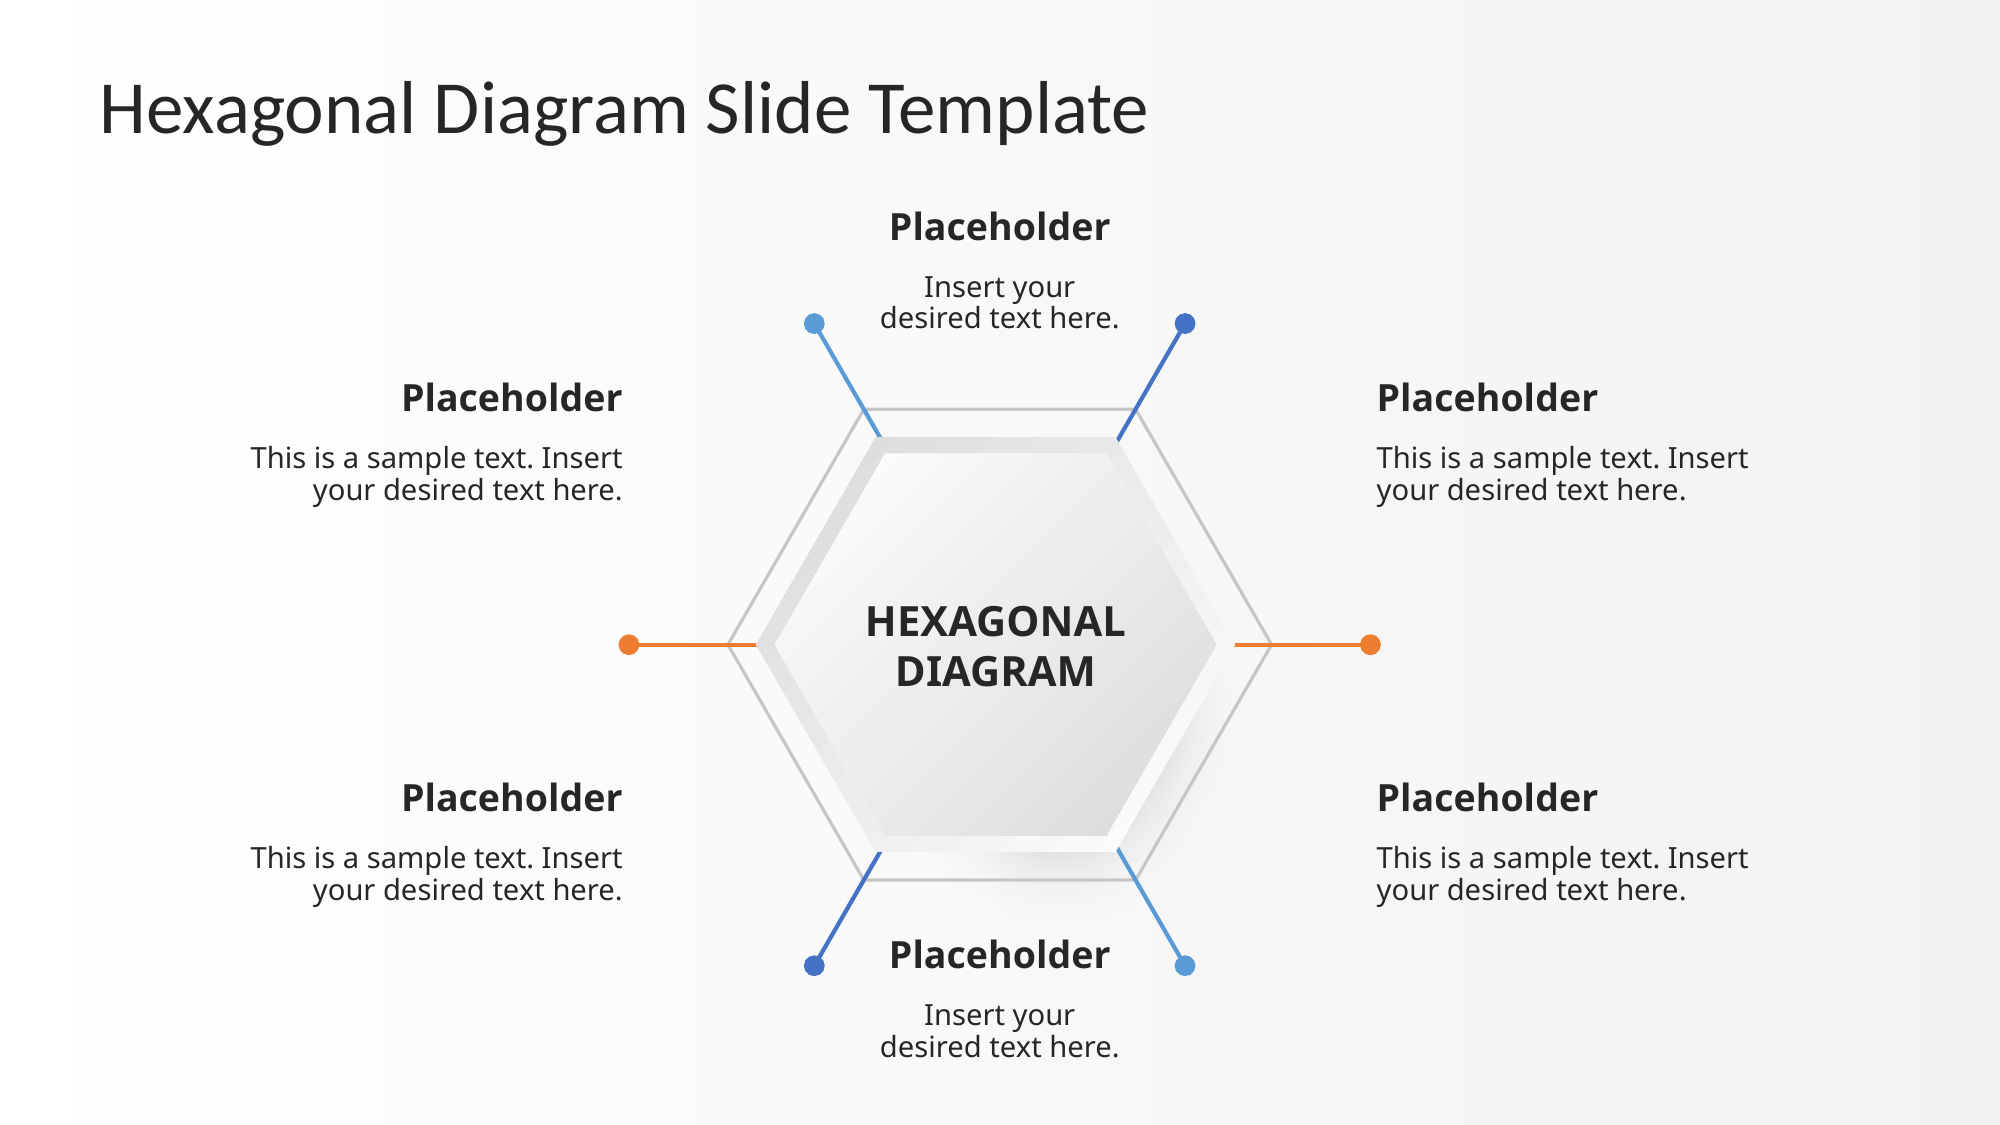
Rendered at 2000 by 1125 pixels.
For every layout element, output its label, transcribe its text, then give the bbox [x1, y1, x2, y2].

text_box [804, 852, 881, 977]
text_box [865, 409, 1135, 439]
text_box [1117, 313, 1196, 440]
text_box [804, 313, 880, 437]
text_box [728, 646, 879, 879]
text_box [774, 453, 1217, 836]
text_box [618, 634, 756, 656]
text_box HEXAGONAL DIAGRAM [823, 564, 1168, 725]
text_box [756, 437, 1235, 852]
text_box [1118, 646, 1271, 880]
text_box [728, 410, 879, 644]
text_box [872, 209, 1128, 343]
text_box [1117, 849, 1196, 977]
text_box [1235, 634, 1381, 656]
title Hexagonal Diagram Slide Template [99, 45, 1900, 162]
text_box [1118, 409, 1272, 644]
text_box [1376, 381, 1782, 514]
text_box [872, 938, 1128, 1071]
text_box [217, 781, 624, 914]
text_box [217, 381, 624, 514]
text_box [1376, 781, 1782, 914]
text_box [864, 850, 1135, 881]
